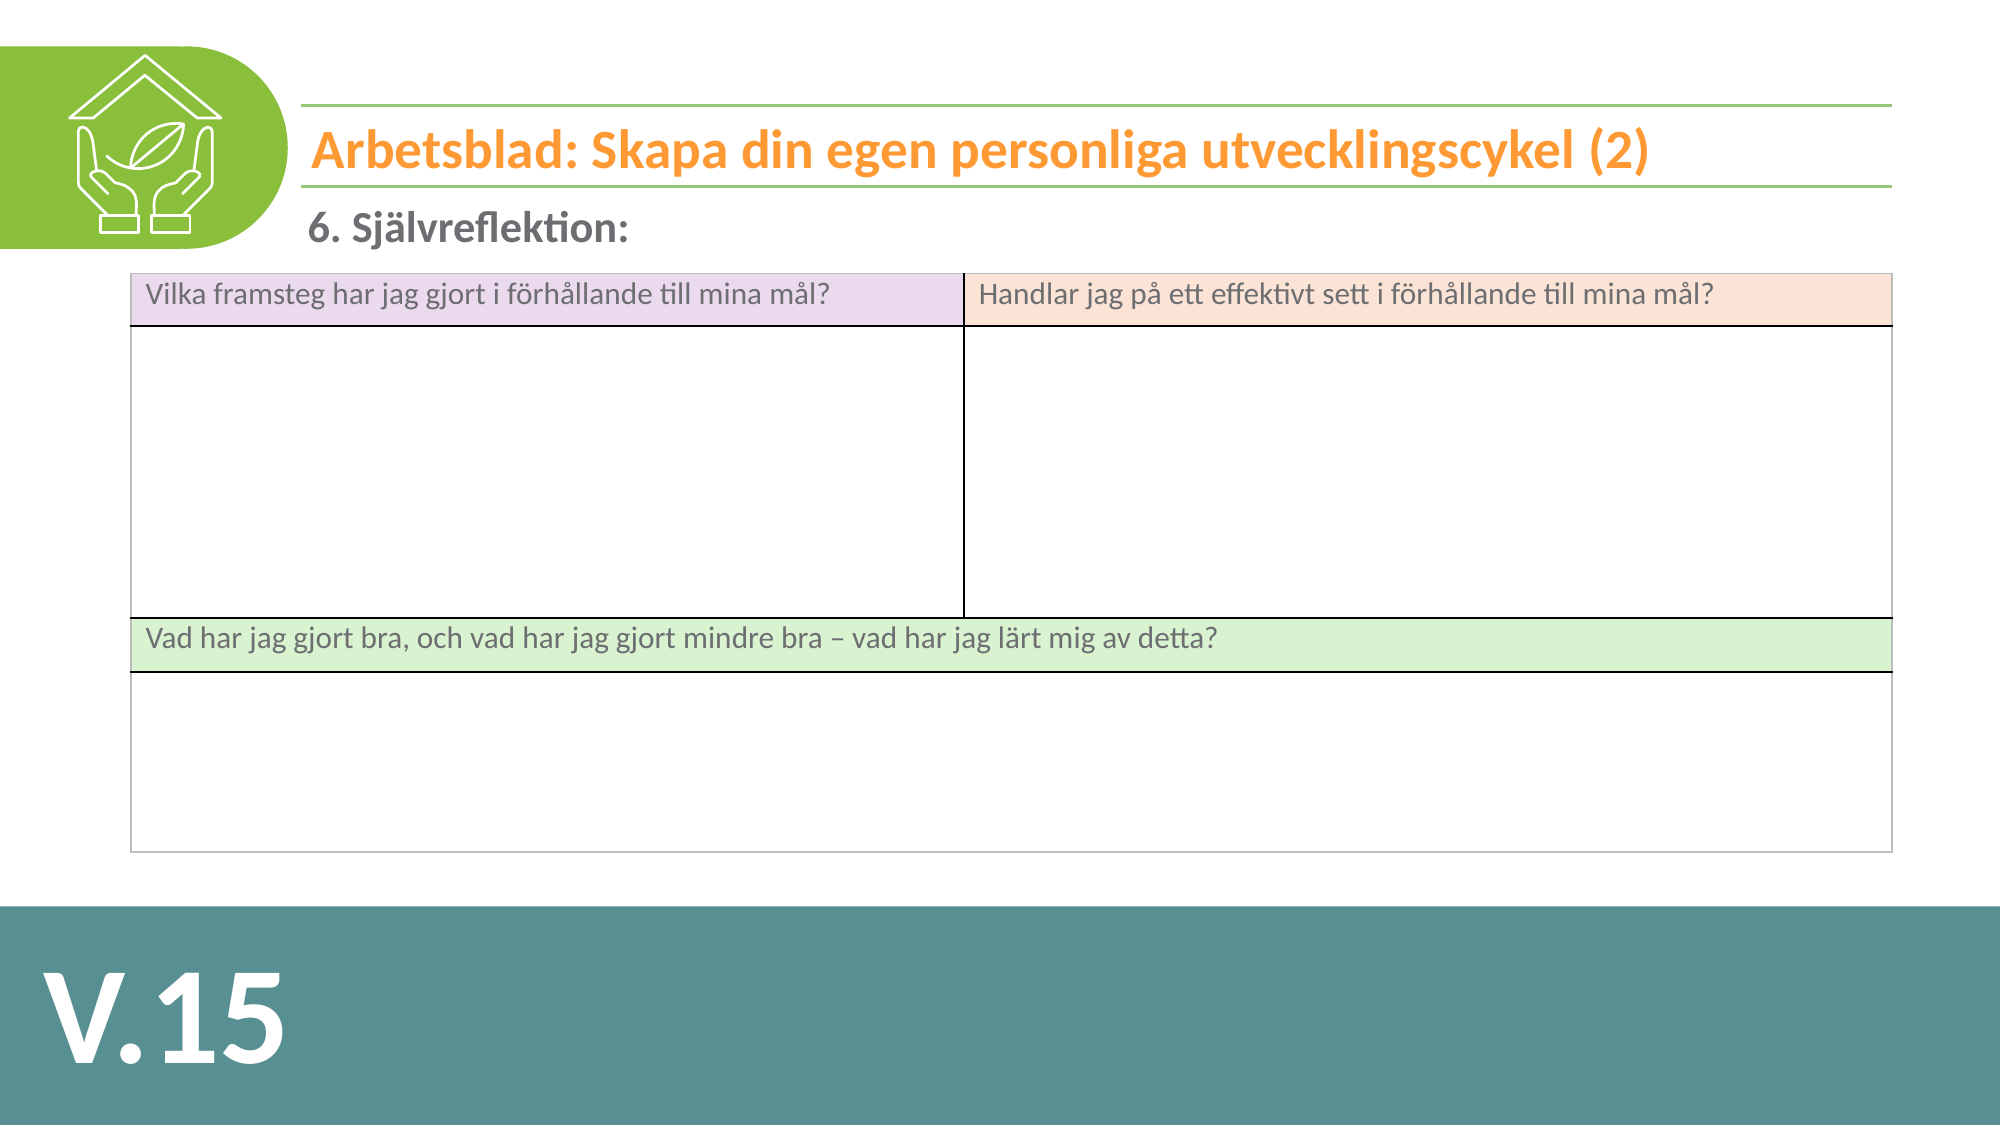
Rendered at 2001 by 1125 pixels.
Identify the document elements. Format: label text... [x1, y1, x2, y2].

text_box [0, 906, 2000, 1125]
list Arbetsblad: Skapa din egen personliga utvecklingscykel (2) [291, 83, 1904, 215]
text_box 6. Självreflektion: [292, 190, 1315, 259]
table_header Handlar jag på ett effektivt sett i förhållande till mina mål? [965, 274, 1891, 325]
text_box [0, 46, 288, 249]
table_cell [132, 327, 963, 617]
table_cell Vad har jag gjort bra, och vad har jag gjort mindre bra – vad har jag lärt mig av detta? [132, 619, 1891, 671]
text_box V.15 [23, 957, 409, 1125]
table_cell [965, 327, 1891, 617]
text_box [68, 54, 222, 233]
table_cell [132, 673, 1891, 851]
table_header Vilka framsteg har jag gjort i förhållande till mina mål? [132, 274, 963, 325]
